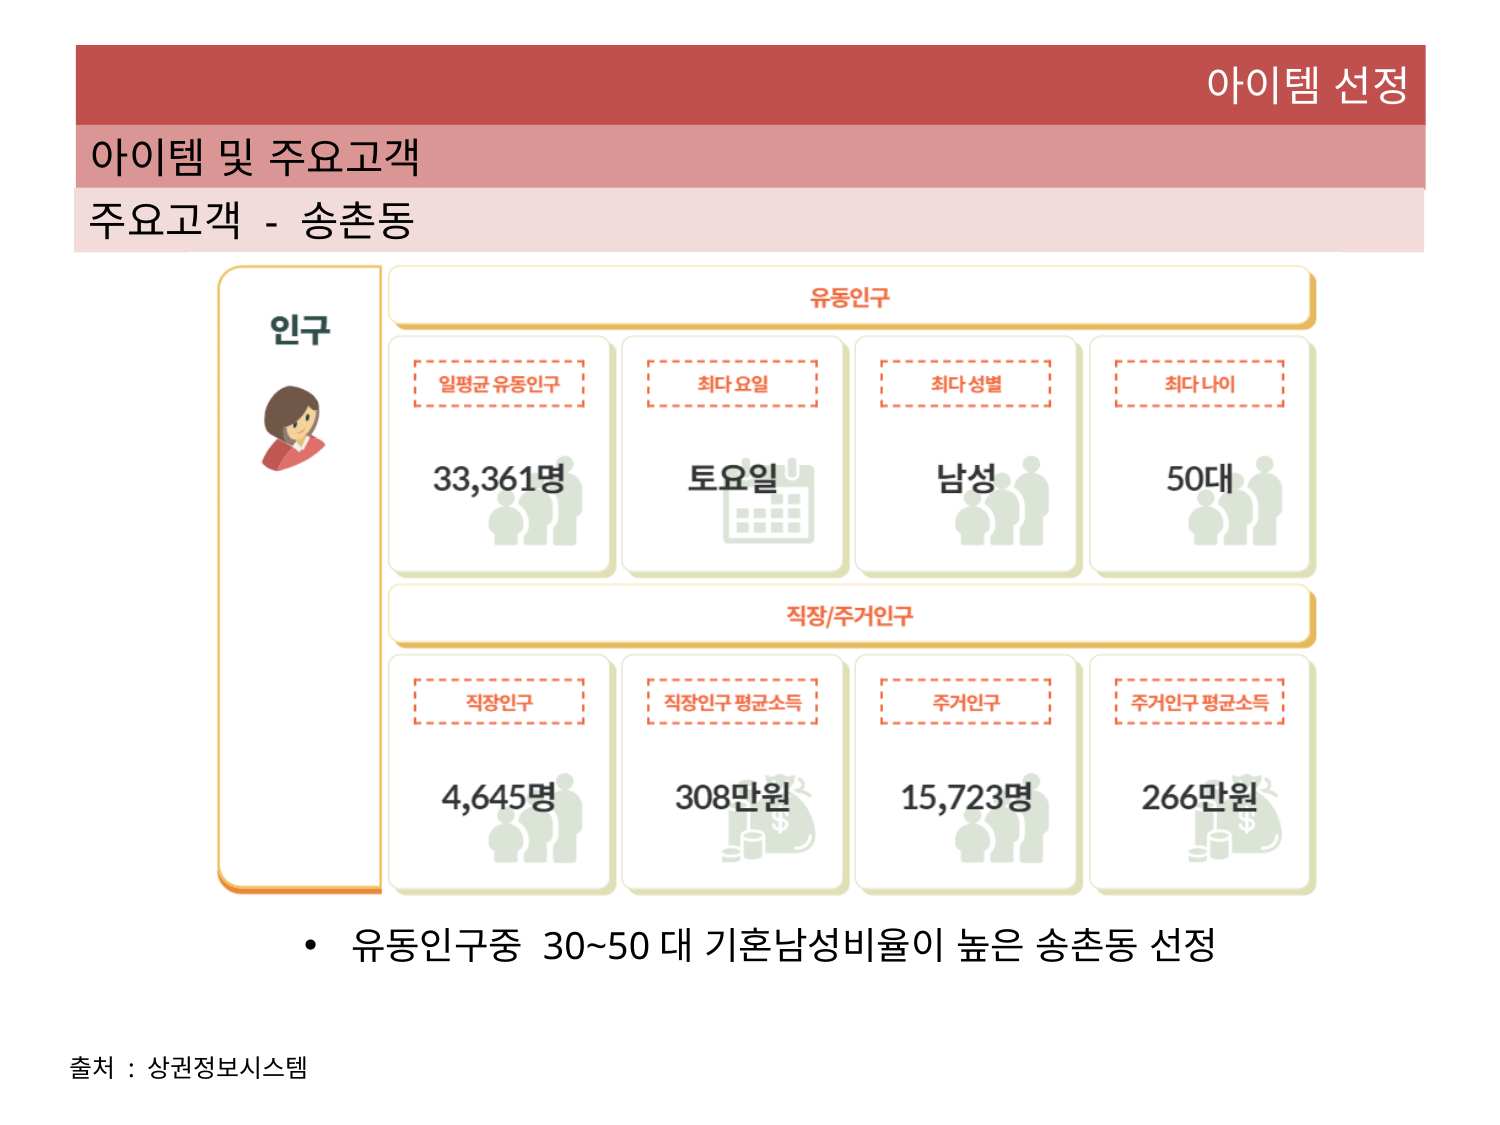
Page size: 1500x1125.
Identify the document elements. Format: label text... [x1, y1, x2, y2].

picture [188, 252, 1341, 903]
text_box 아이템 및 주요고객 [75, 124, 1426, 190]
text_box 아이템 선정 [75, 45, 1426, 124]
text_box 유동인구중 30~50대 기혼남성비율이 높은 송촌동 선정 [111, 914, 1423, 975]
text_box 주요고객 - 송촌동 [74, 187, 1425, 253]
text_box 출처 : 상권정보시스템 [54, 1044, 324, 1090]
